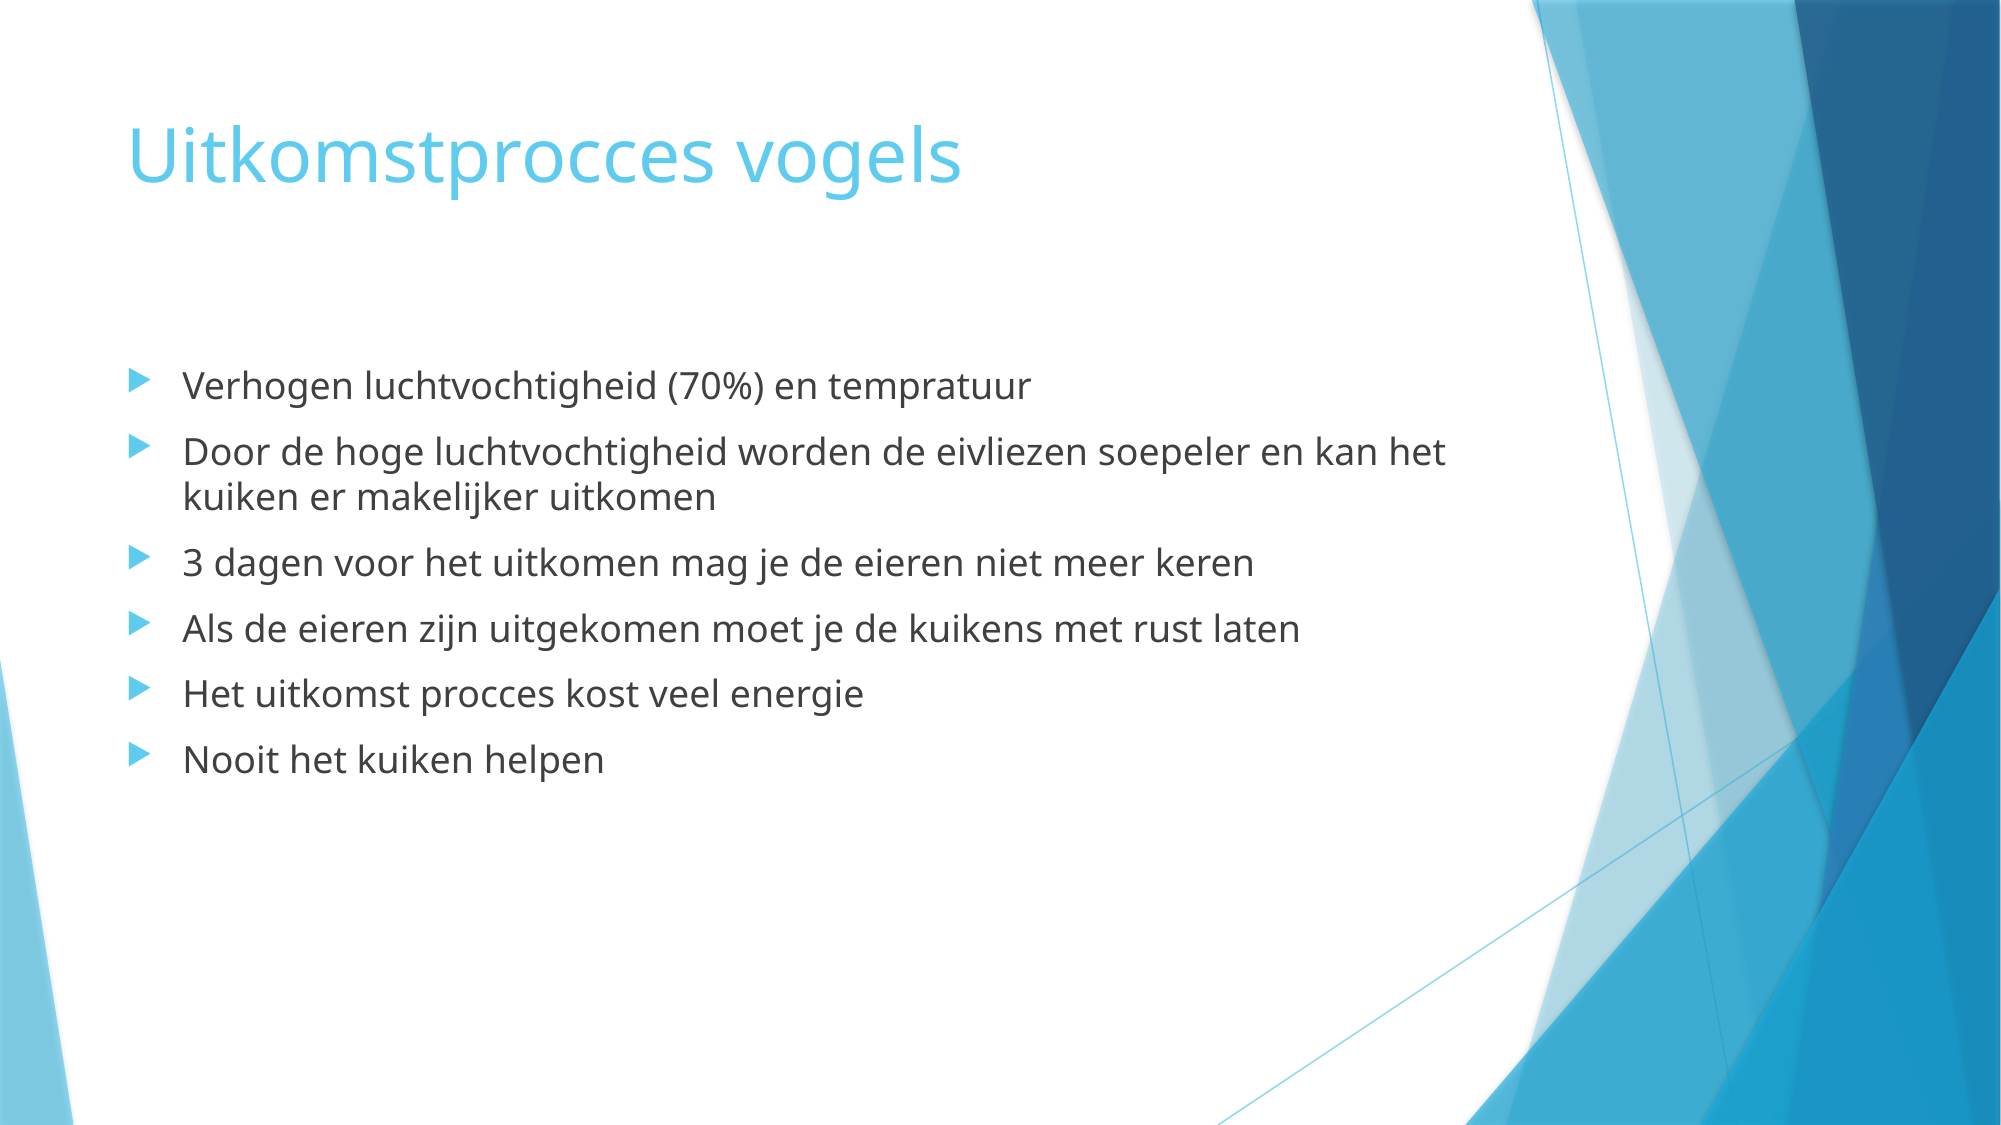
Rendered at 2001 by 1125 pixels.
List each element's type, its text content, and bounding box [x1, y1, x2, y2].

list Verhogen luchtvochtigheid (70%) en tempratuur Door de hoge luchtvochtigheid worden de eivliezen soepeler en kan het kuiken er makelijker uitkomen 3 dagen voor het uitkomen mag je de eieren niet meer keren Als de eieren zijn uitgekomen moet je de kuikens met rust laten Het uitkomst procces kost veel energie Nooit het kuiken helpen [111, 354, 1522, 992]
title Uitkomstprocces vogels [111, 99, 1522, 317]
